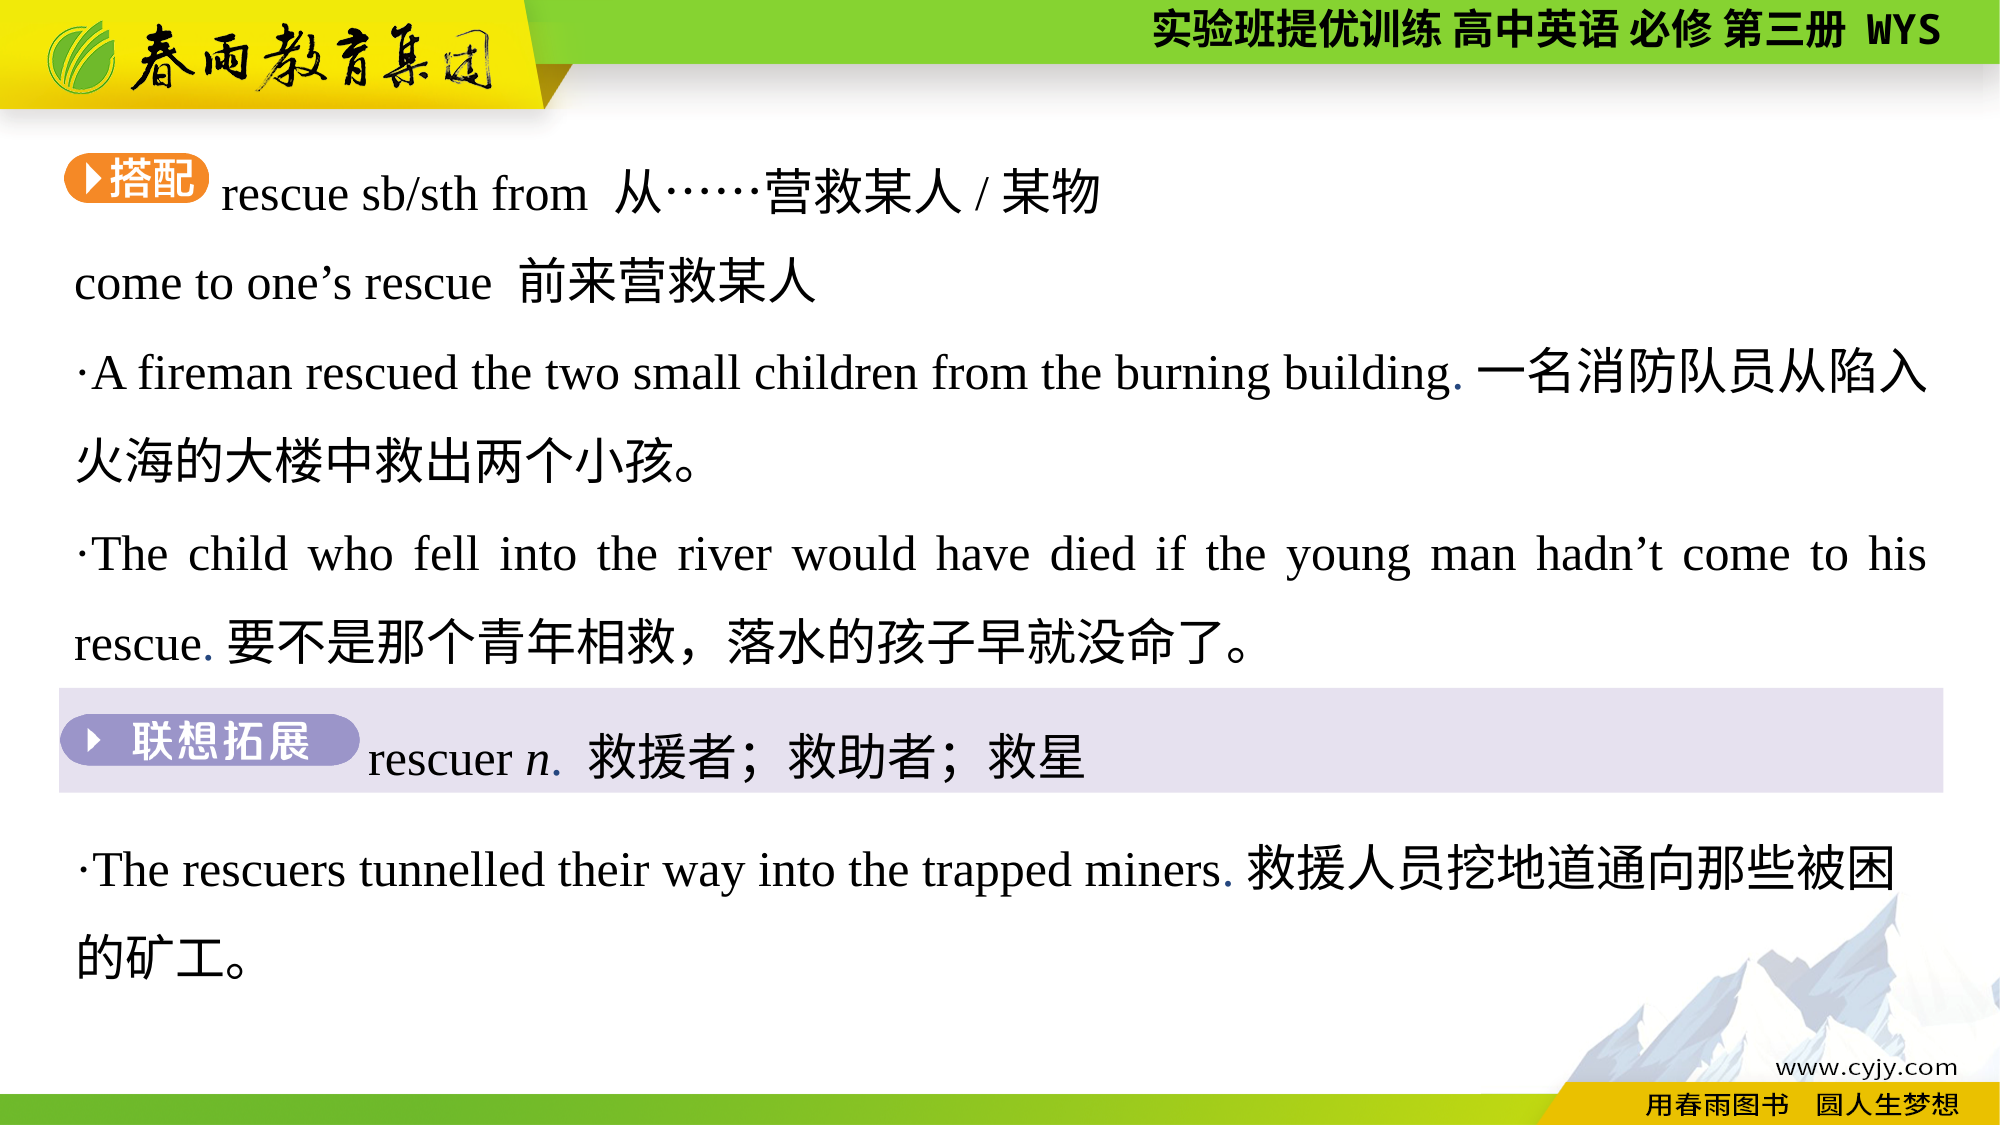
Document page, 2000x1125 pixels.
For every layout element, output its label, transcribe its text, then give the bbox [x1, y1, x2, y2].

text_box rescuer n. 救援者；救助者；救星 [59, 687, 1944, 793]
picture [0, 0, 2000, 1125]
text_box ·The rescuers tunnelled their way into the trapped miners.救援人员挖地道通向那些被困的矿工。 [60, 798, 1944, 994]
list rescue sb/sth from 从……营救某人/某物 come to one’s rescue 前来营救某人 ·A fireman rescued the two small children from the burning building.一名消防队员从陷入火海的大楼中救出两个小孩。 ·The child who fell into the river would have died if the young man hadn’t come to his rescue.要不是那个青年相救，落水的孩子早就没命了。 [59, 122, 1944, 672]
